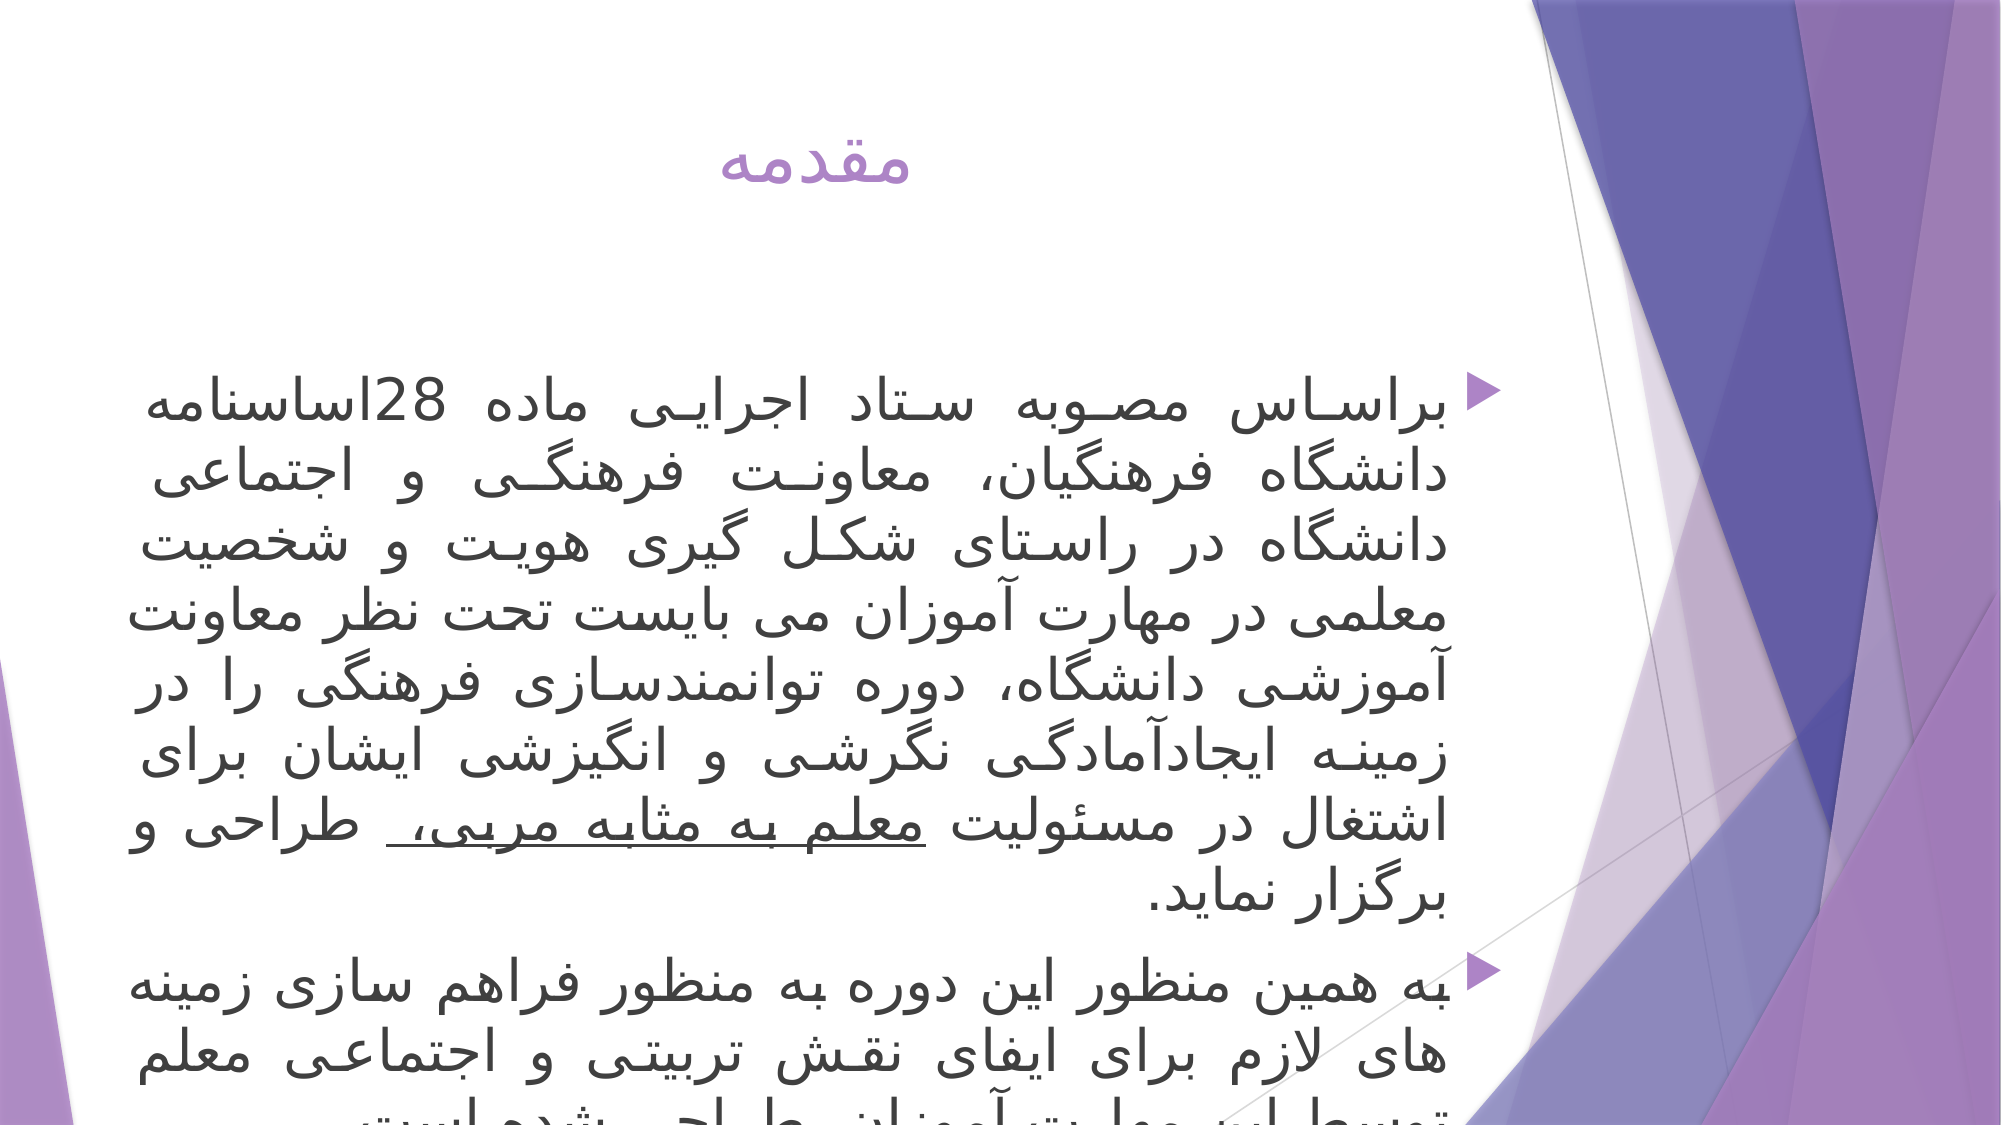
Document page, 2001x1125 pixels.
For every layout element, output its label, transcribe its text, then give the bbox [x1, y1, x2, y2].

list براساس مصوبه ستاد اجرایی ماده 28اساسنامه دانشگاه فرهنگیان، معاونت فرهنگی و اجتماعی دانشگاه در راستای شکل گیری هویت و شخصیت معلمی در مهارت آموزان می بایست تحت نظر معاونت آموزشی دانشگاه، دوره توانمندسازی فرهنگی را در زمینه ایجادآمادگی نگرشی و انگیزشی ایشان برای اشتغال در مسئولیت معلم به مثابه مربی، طراحی و برگزار نماید. به همین منظور این دوره به منظور فراهم سازی زمینه های لازم برای ایفای نقش تربیتی و اجتماعی معلم توسط این مهارت آموزان، طراحی شده است. [111, 354, 1522, 992]
title مقدمه [111, 99, 1522, 317]
